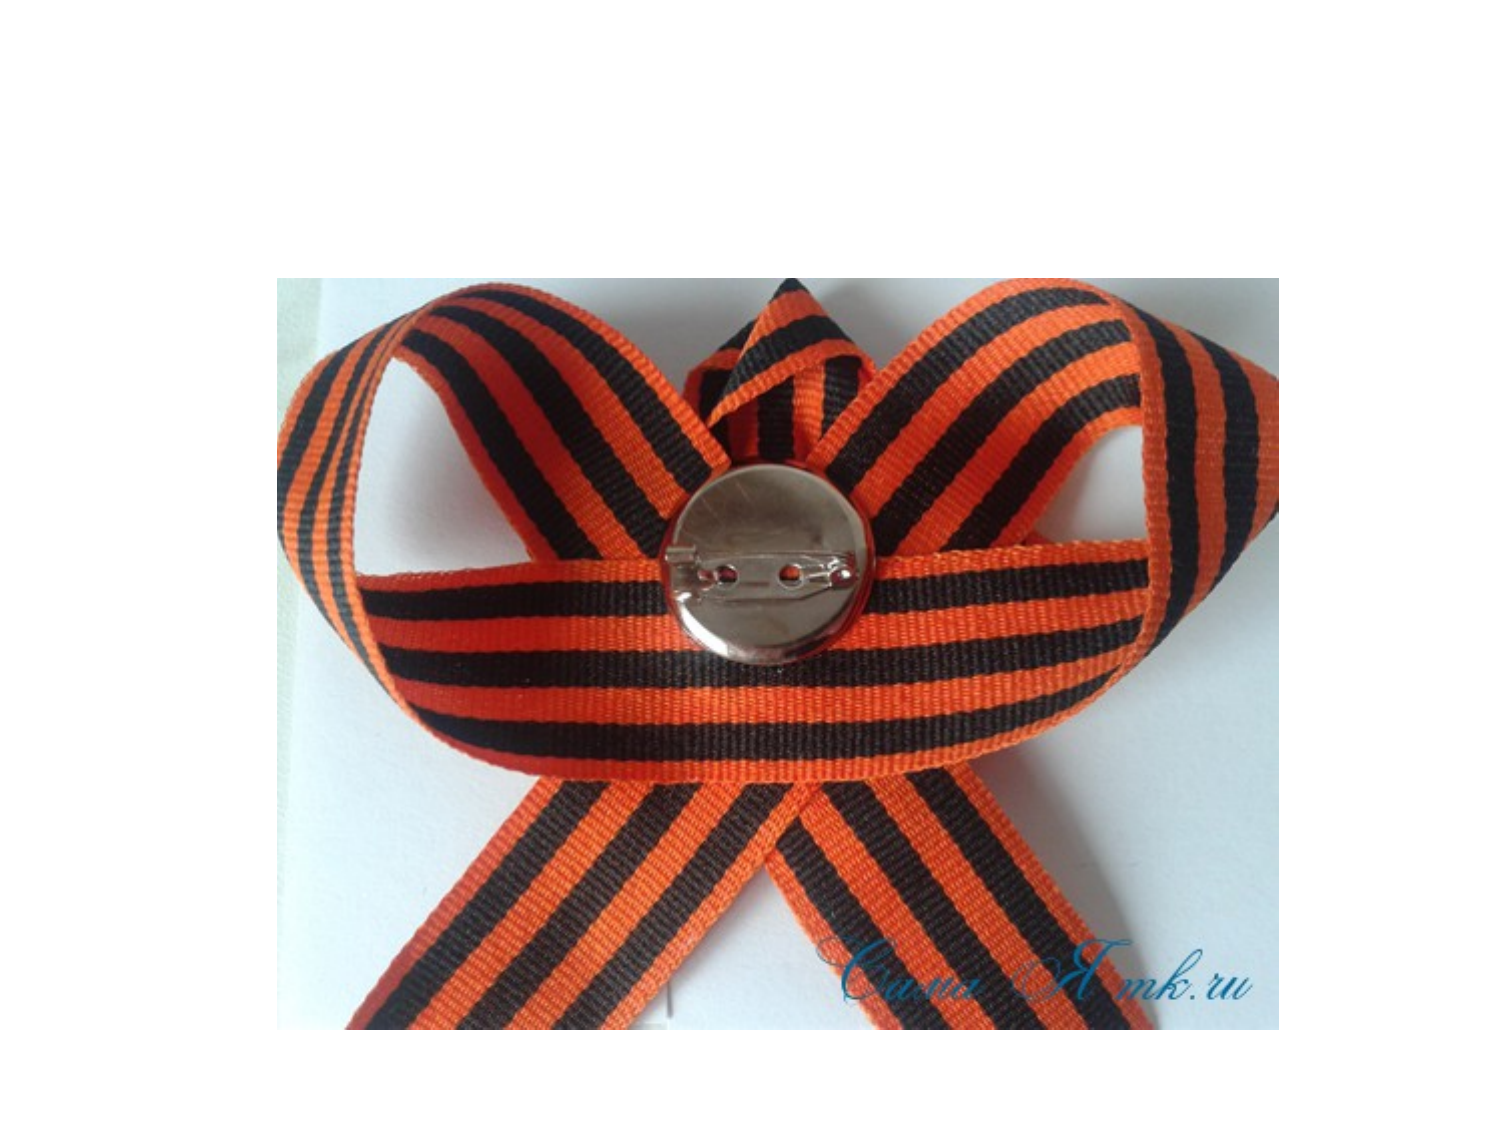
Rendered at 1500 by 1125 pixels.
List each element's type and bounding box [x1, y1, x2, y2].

list [277, 278, 1279, 1030]
